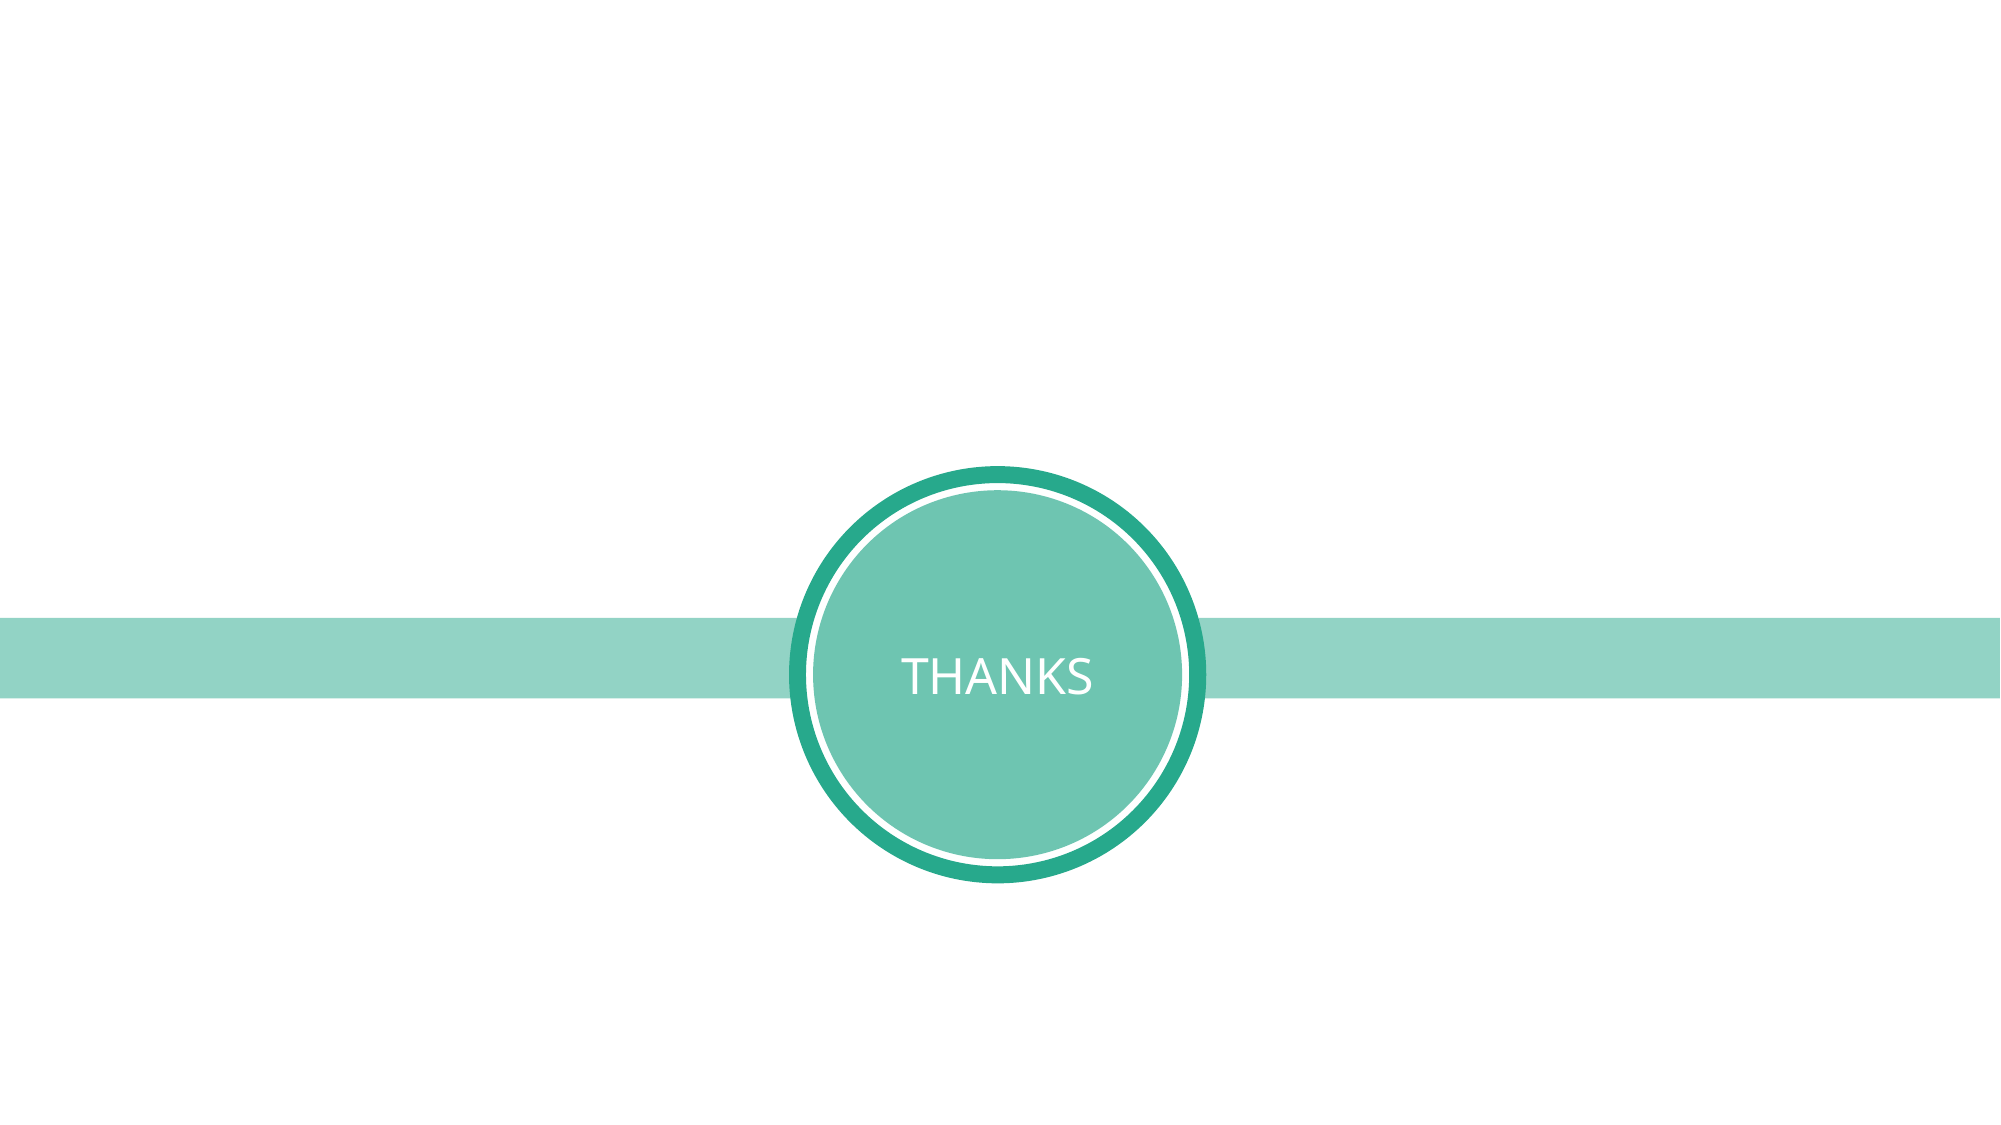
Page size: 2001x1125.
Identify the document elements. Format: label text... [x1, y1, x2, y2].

text_box [0, 617, 795, 699]
text_box [1197, 617, 2000, 699]
text_box [788, 465, 1206, 885]
text_box THANKS [812, 489, 1184, 861]
